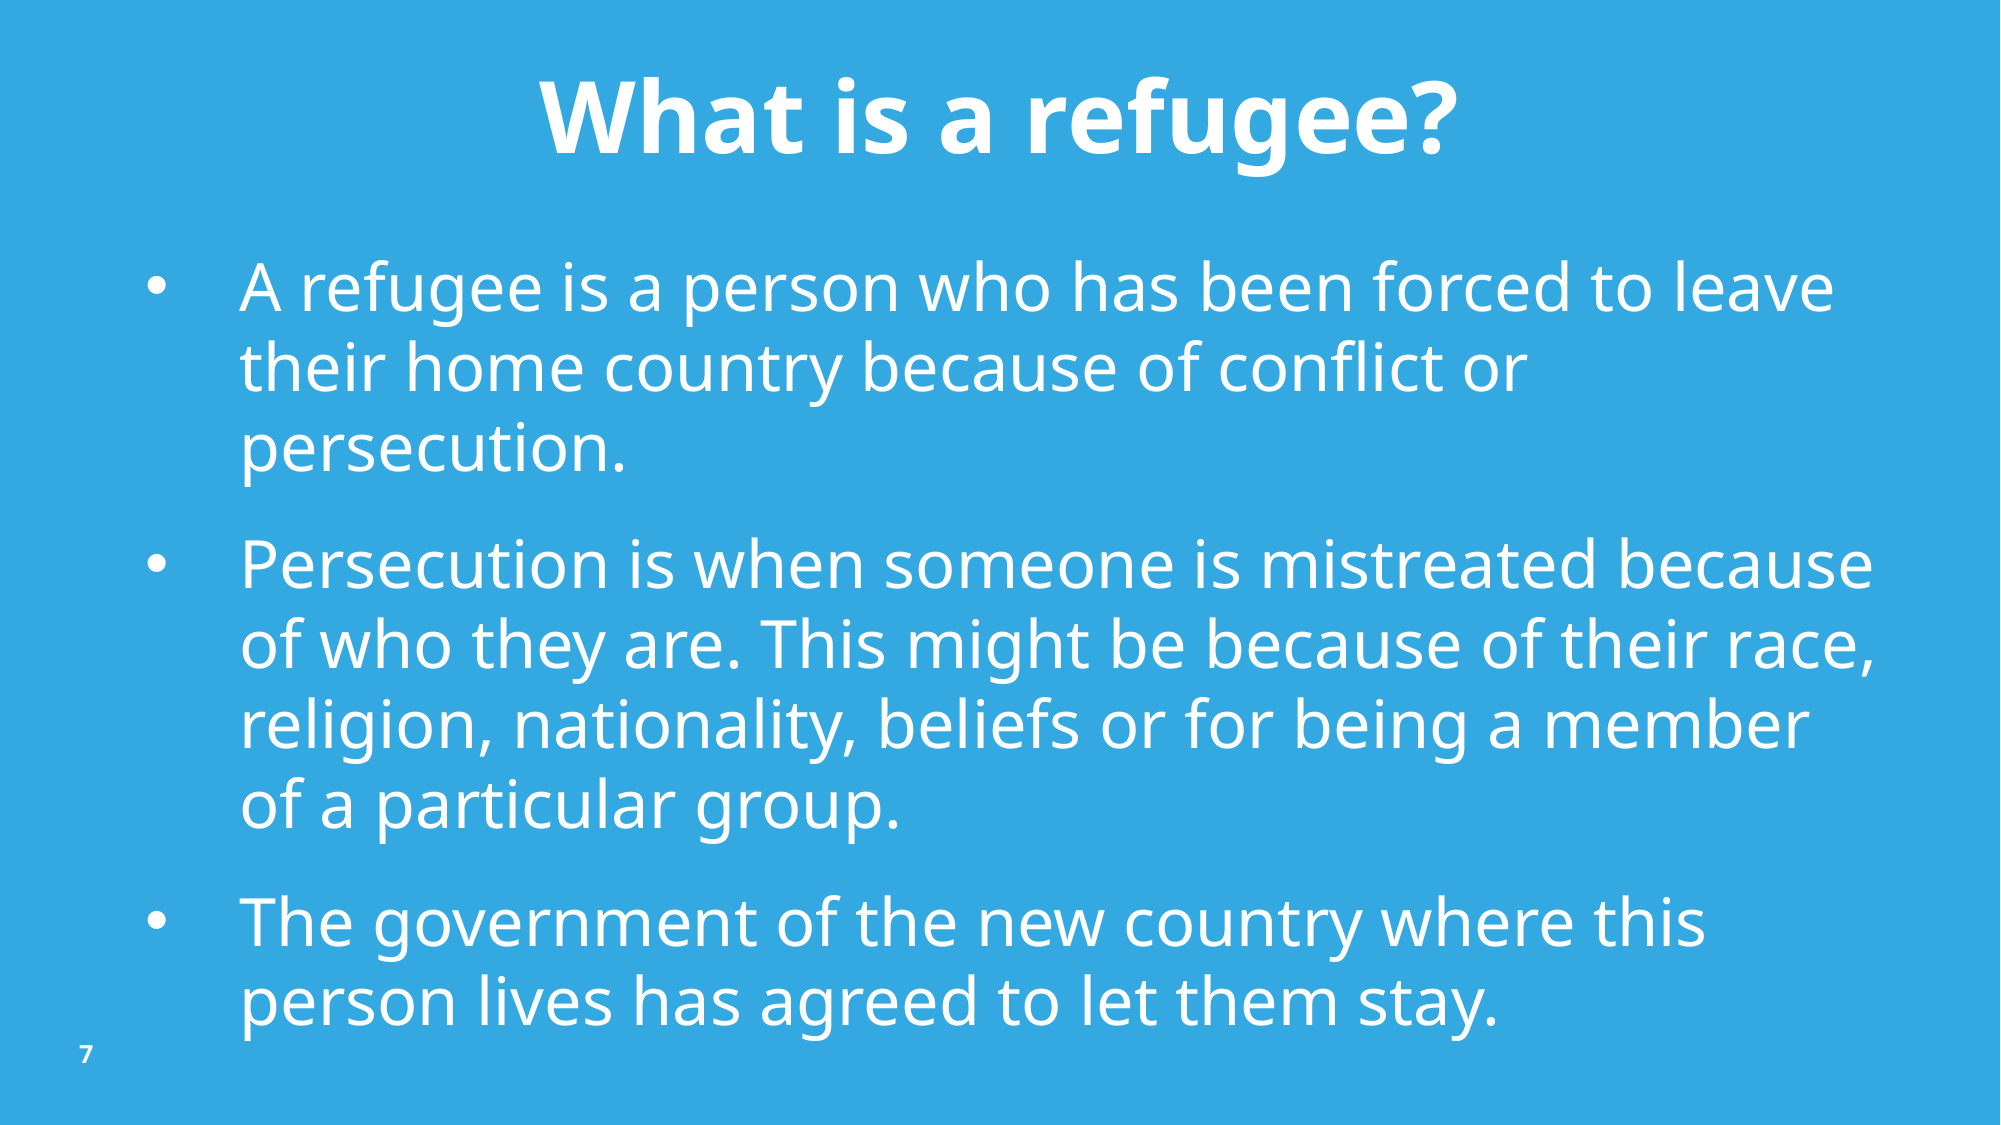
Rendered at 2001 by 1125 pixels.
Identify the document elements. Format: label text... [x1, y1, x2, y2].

text_box A refugee is a person who has been forced to leave their home country because of conflict or persecution. Persecution is when someone is mistreated because of who they are. This might be because of their race, religion, nationality, beliefs or for being a member of a particular group. The government of the new country where this person lives has agreed to let them stay. [130, 237, 1901, 1047]
title What is a refugee? [130, 46, 1870, 237]
slide_number 7 [79, 1023, 190, 1073]
